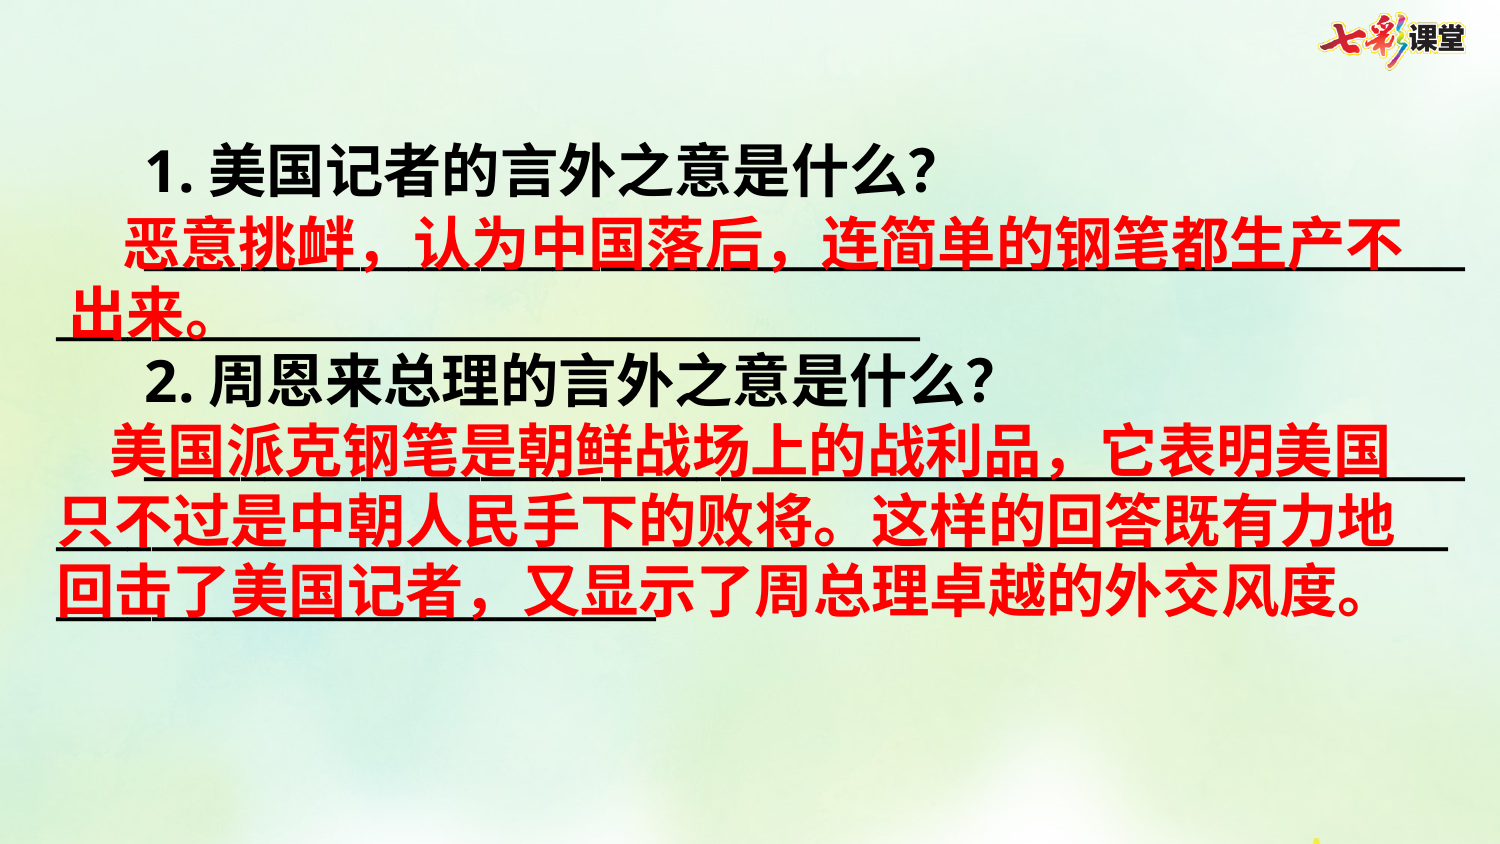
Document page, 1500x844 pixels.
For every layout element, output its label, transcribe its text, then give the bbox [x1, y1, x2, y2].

text_box 恶意挑衅，认为中国落后，连简单的钢笔都生产不出来。 [53, 199, 1448, 355]
picture [0, 0, 1500, 844]
text_box 1.美国记者的言外之意是什么？ ___________________________________________________________________________________________ 2.周恩来总理的言外之意是什么？ __________________________________________________________________________________________________________________________________________ [41, 126, 1483, 632]
text_box 美国派克钢笔是朝鲜战场上的战利品，它表明美国只不过是中朝人民手下的败将。这样的回答既有力地回击了美国记者，又显示了周总理卓越的外交风度。 [41, 406, 1432, 632]
